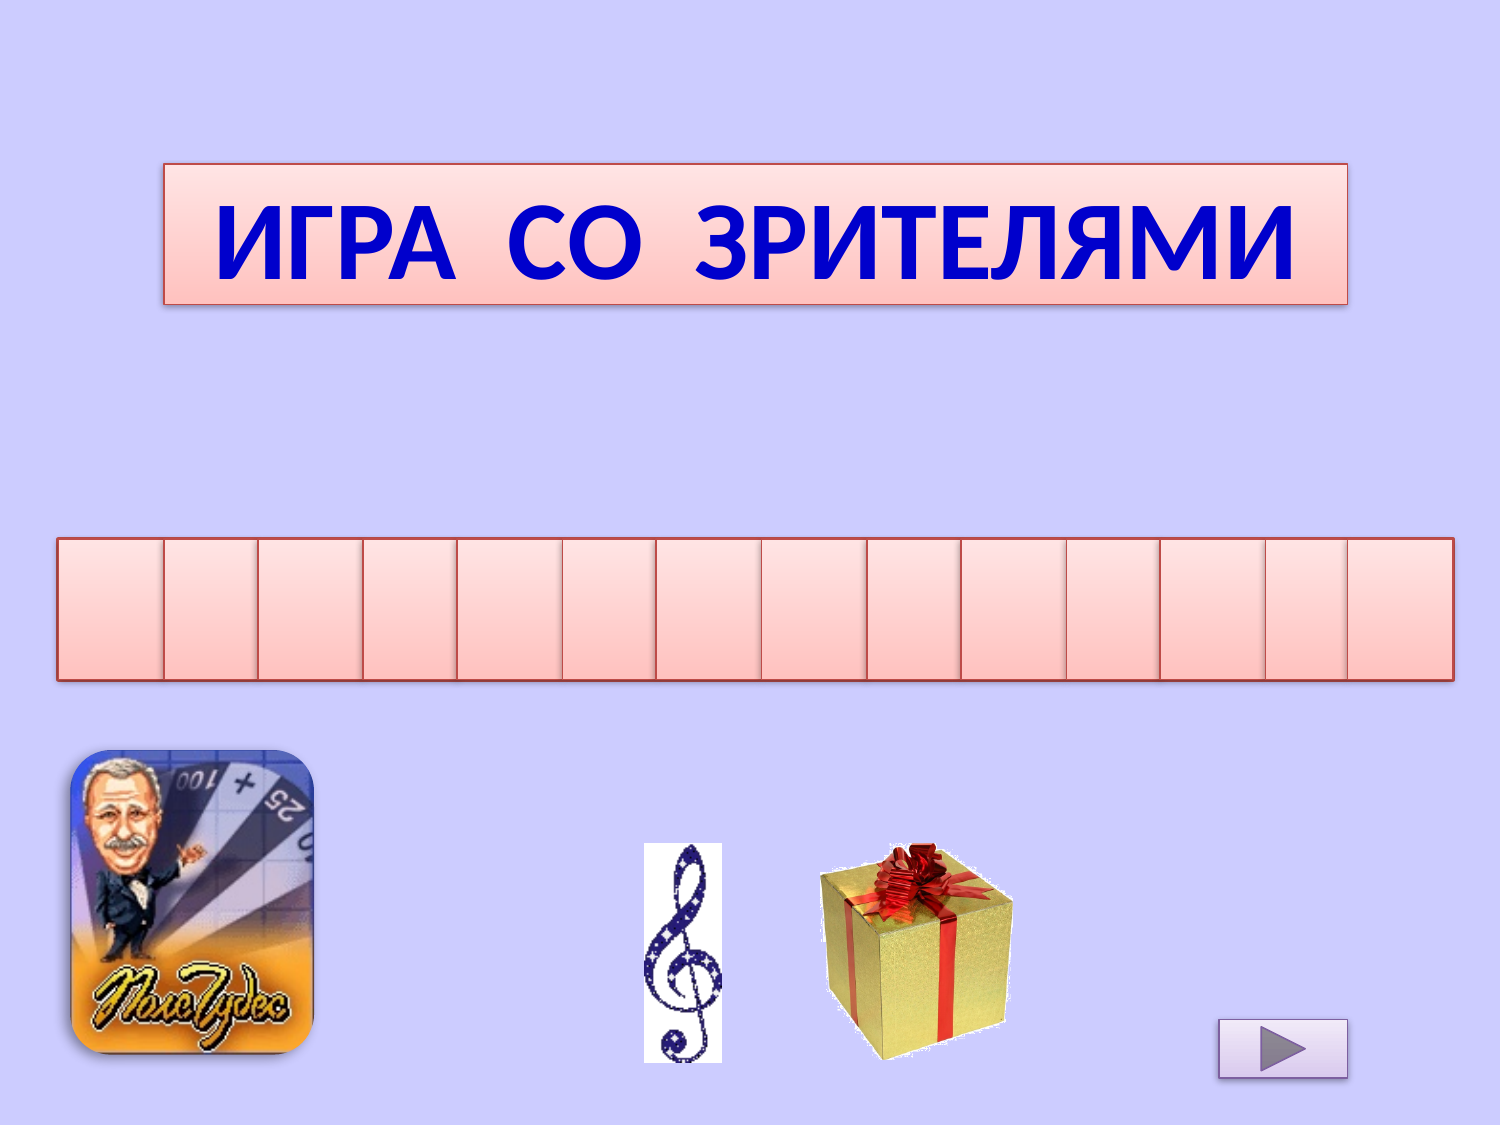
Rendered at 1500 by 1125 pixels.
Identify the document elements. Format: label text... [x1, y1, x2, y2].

picture [70, 749, 315, 1055]
picture [644, 843, 722, 1063]
picture [820, 843, 1013, 1060]
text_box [58, 538, 1454, 680]
text_box ИГРА СО ЗРИТЕЛЯМИ [163, 163, 1348, 305]
text_box [1218, 1019, 1348, 1079]
